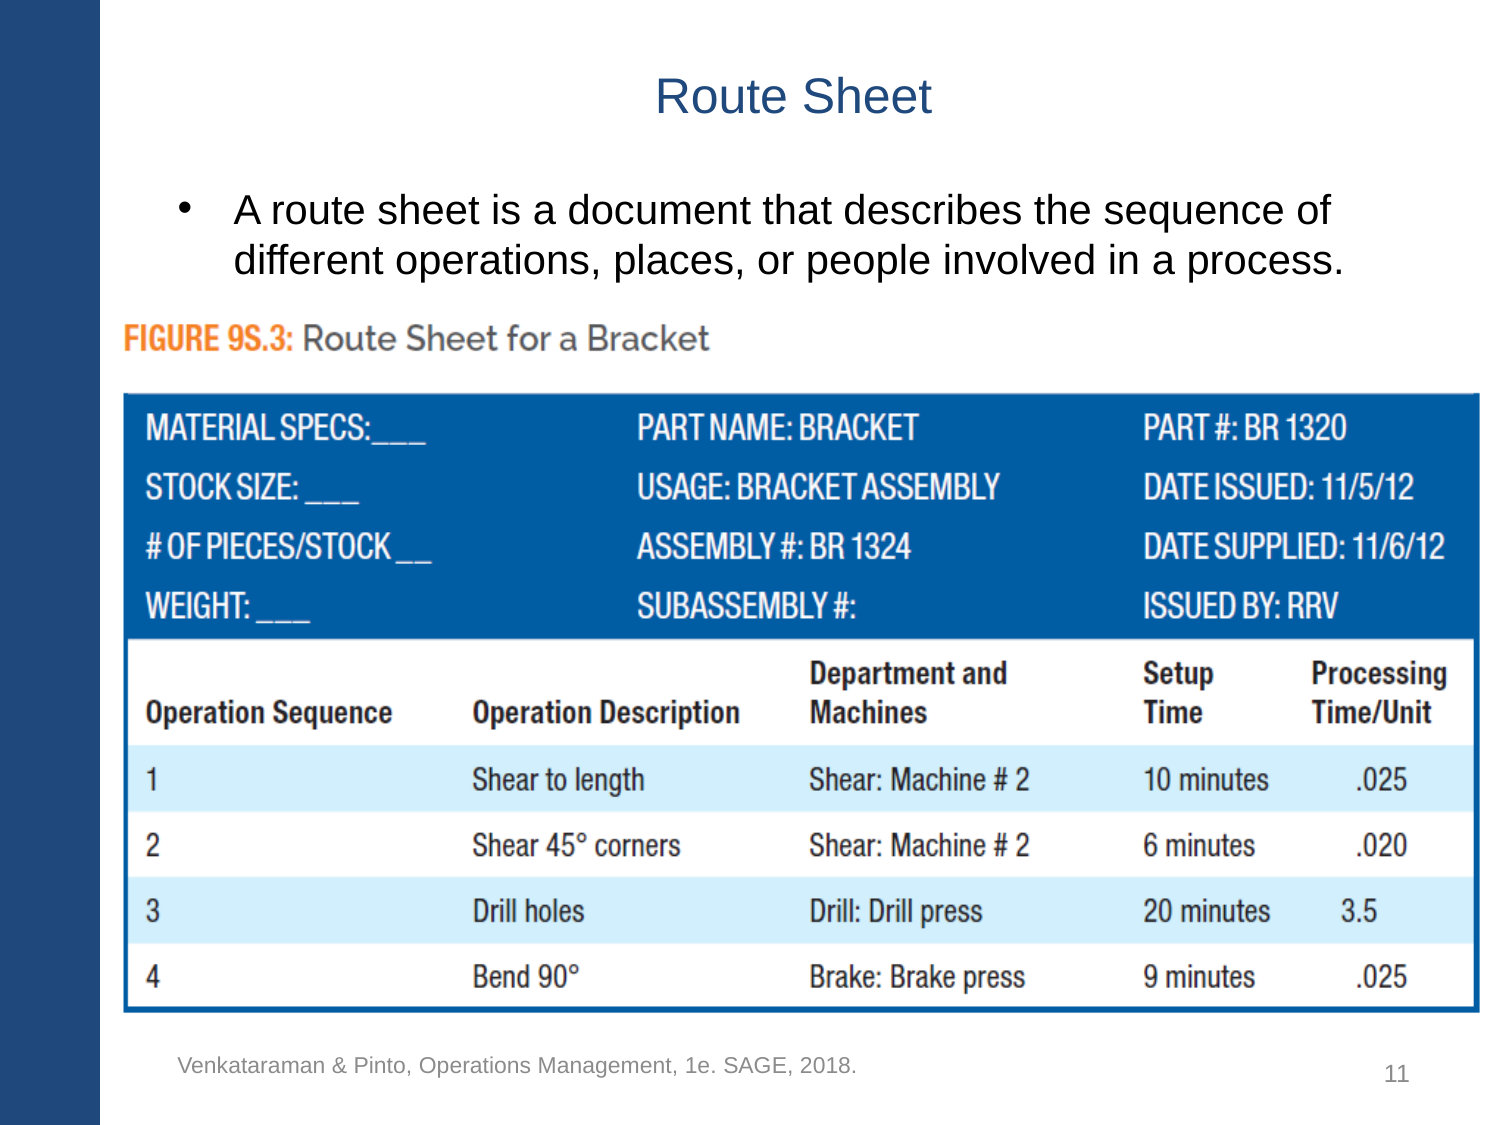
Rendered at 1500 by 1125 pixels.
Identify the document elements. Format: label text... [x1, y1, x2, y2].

slide_number 11 [1350, 1058, 1425, 1103]
title Route Sheet [162, 24, 1425, 163]
picture [112, 312, 1499, 1049]
list A route sheet is a document that describes the sequence of different operations, places, or people involved in a process. [162, 174, 1425, 310]
footer Venkataraman & Pinto, Operations Management, 1e. SAGE, 2018. [162, 1058, 1313, 1103]
